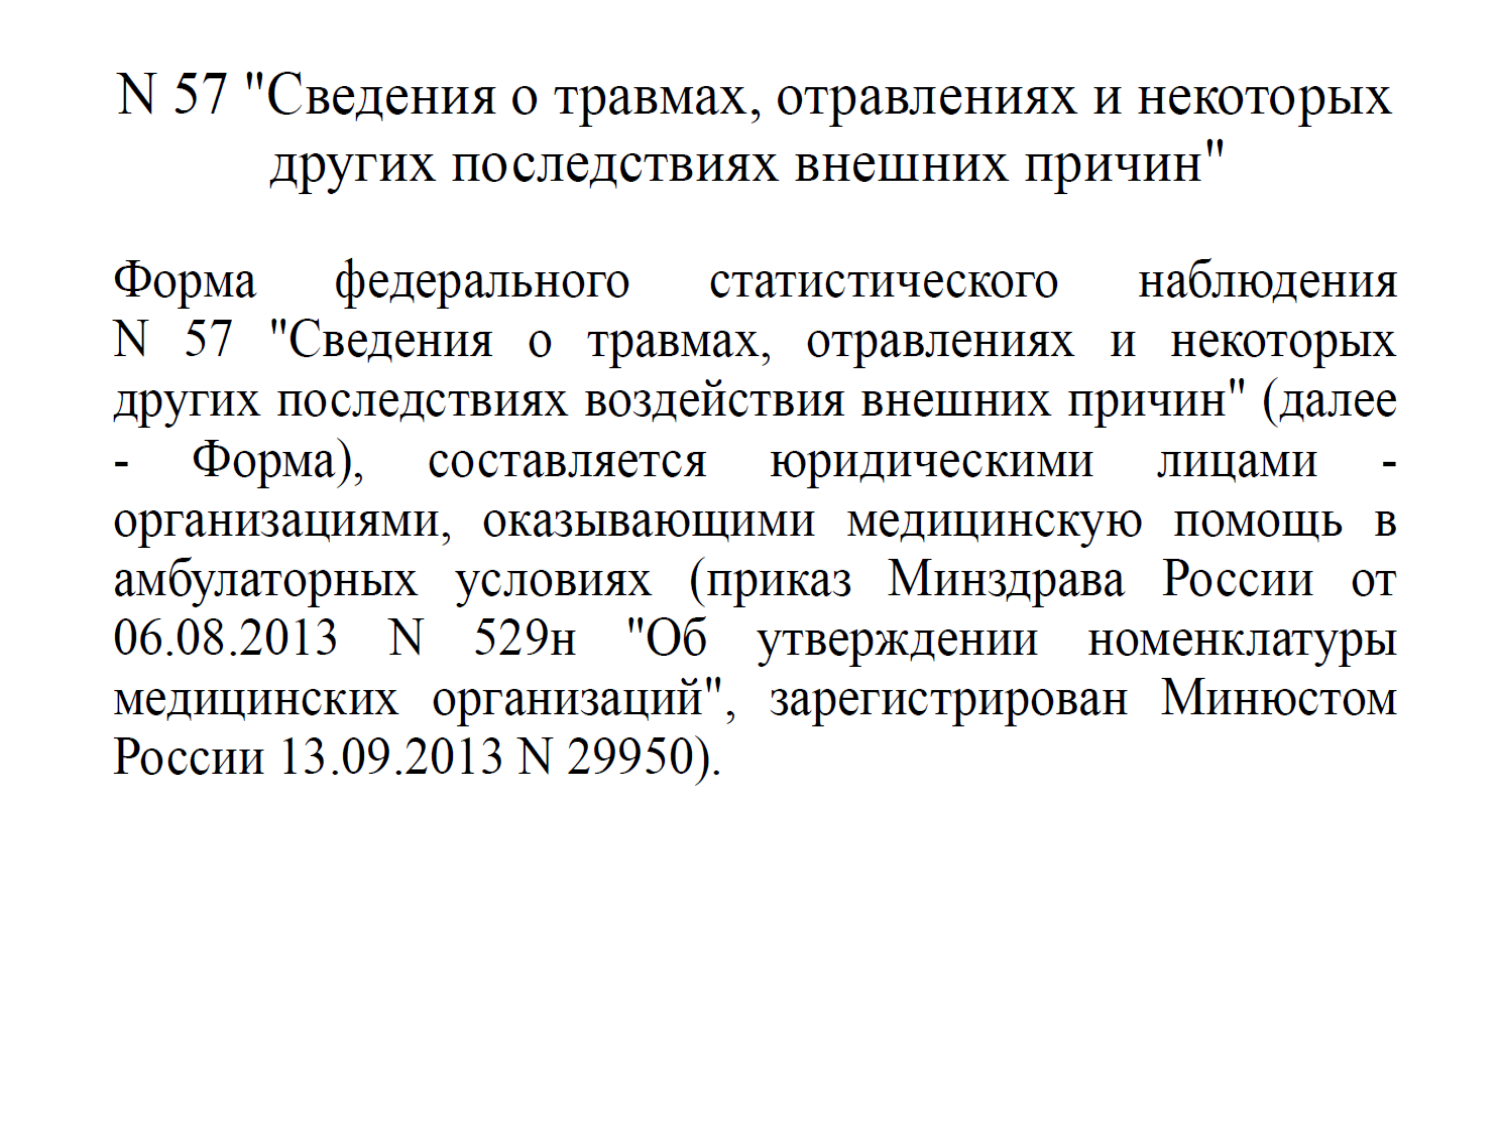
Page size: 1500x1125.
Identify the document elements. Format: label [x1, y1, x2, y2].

list [0, 0, 1500, 906]
